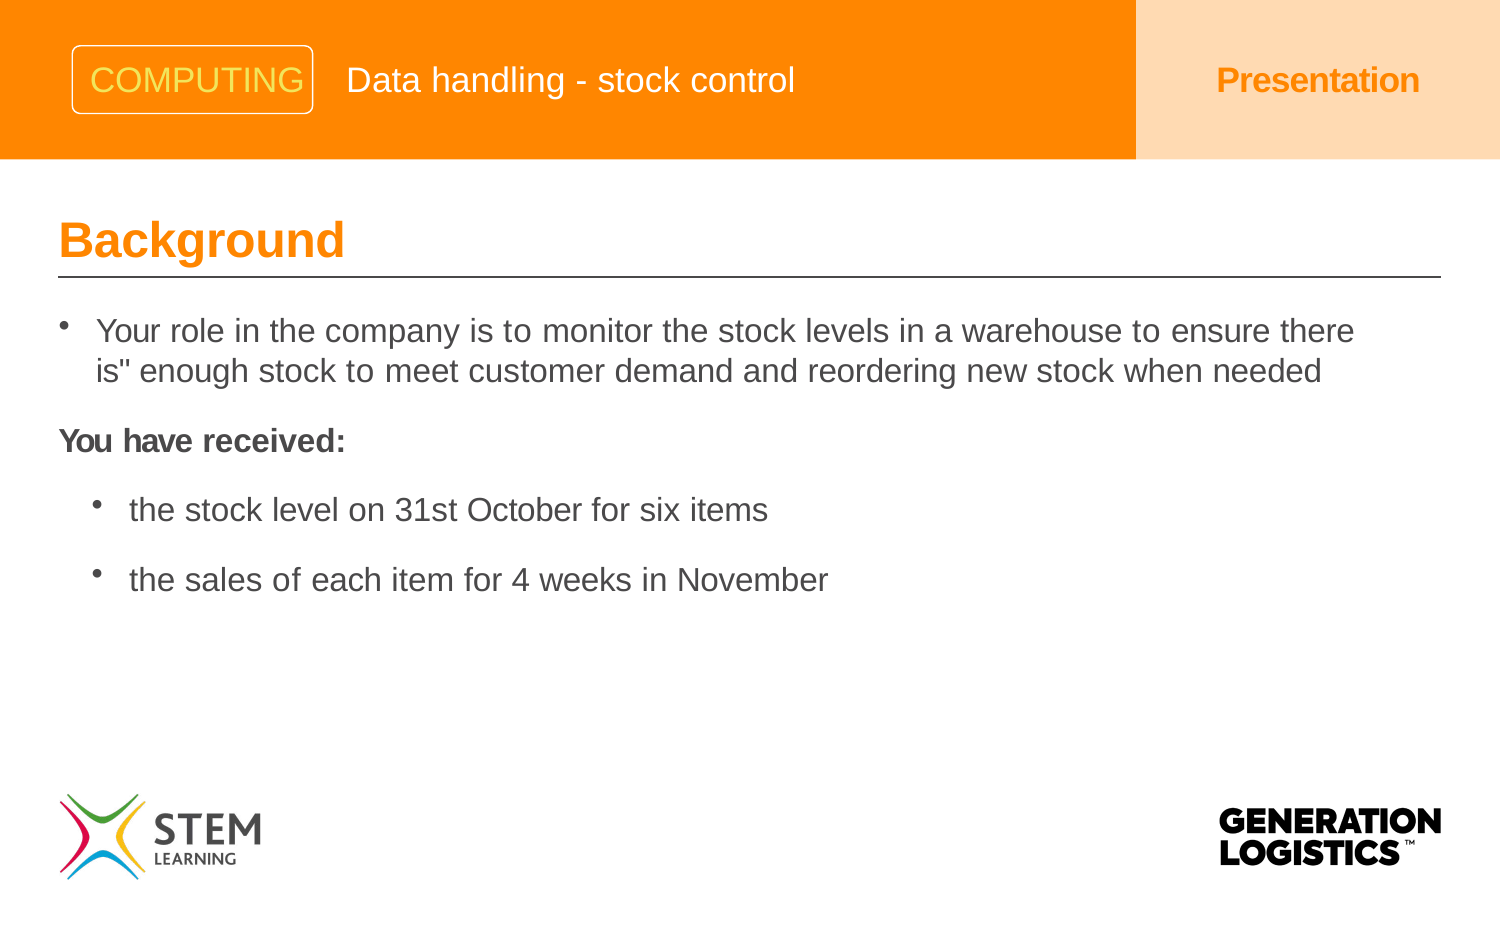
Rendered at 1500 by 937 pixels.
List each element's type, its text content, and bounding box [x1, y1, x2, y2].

picture [1219, 807, 1441, 866]
picture [59, 793, 261, 880]
text_box Presentation [1214, 55, 1423, 100]
text_box [72, 45, 313, 114]
title COMPUTING [73, 111, 312, 205]
text_box Data handling - stock control [344, 55, 806, 100]
text_box Background Your role in the company is to monitor the stock levels in a warehouse to ensure there is" enough stock to meet customer demand and reordering new stock when needed You have received: the stock level on 31st October for six items the sales of each item for 4 weeks in November [56, 205, 1395, 598]
